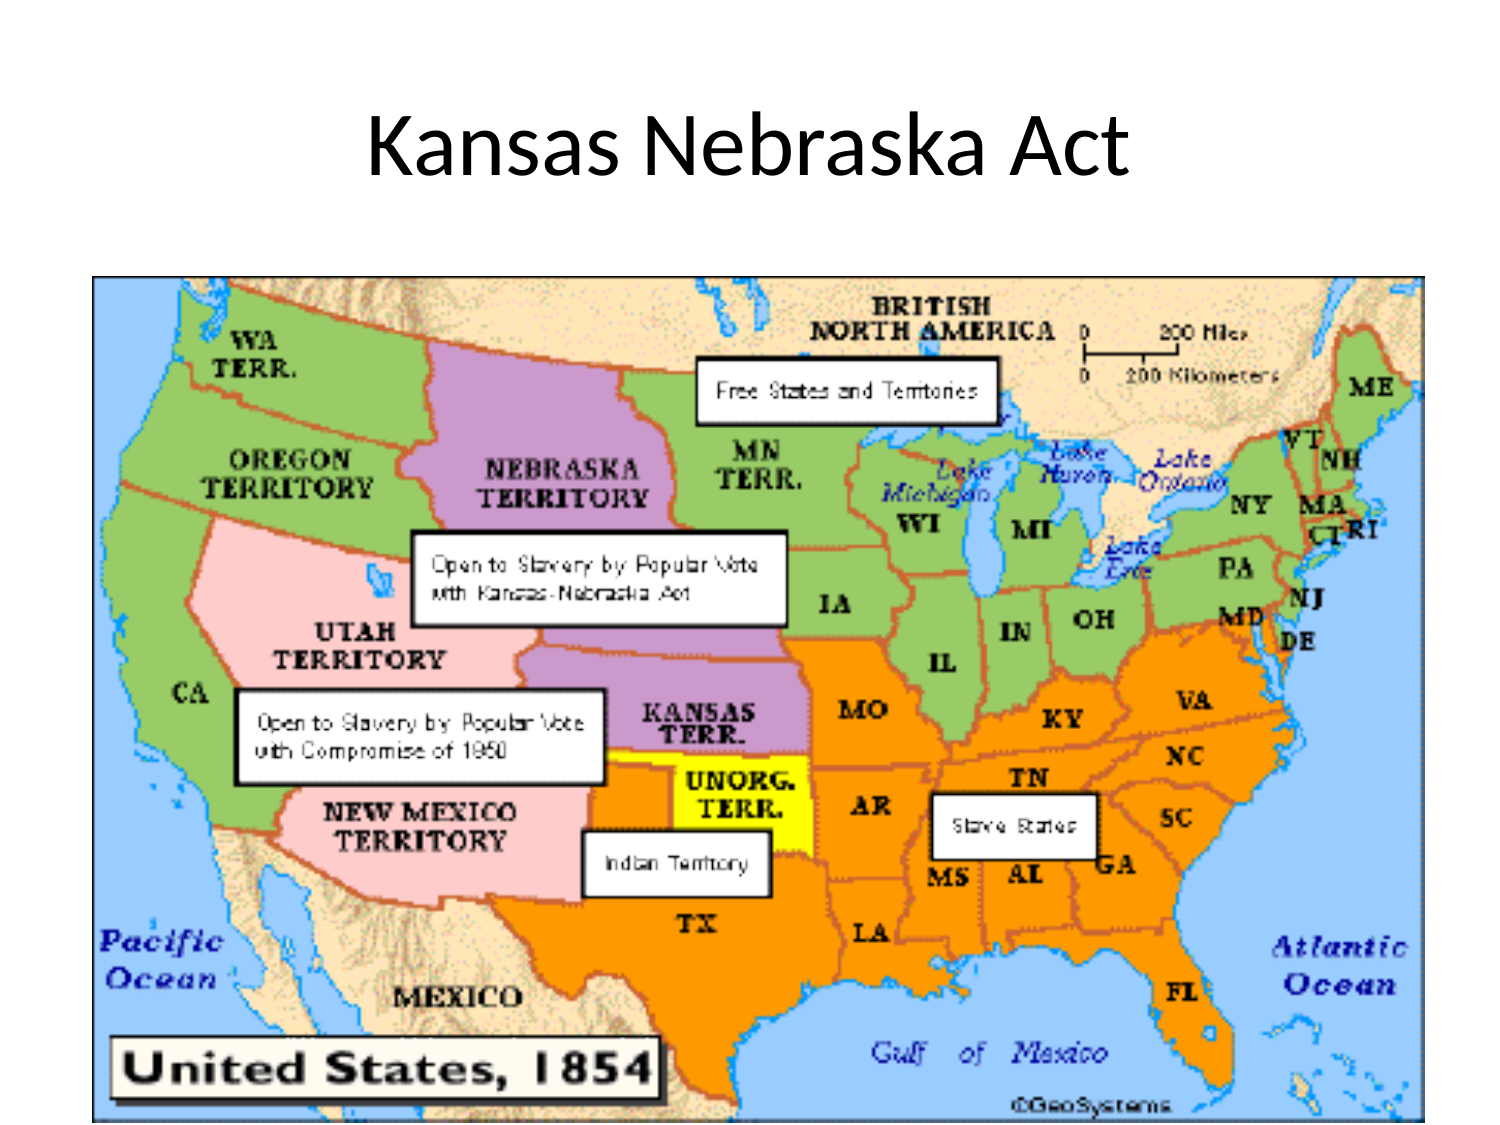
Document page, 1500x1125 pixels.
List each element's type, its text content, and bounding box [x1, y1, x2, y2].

picture [92, 276, 1426, 1123]
title Kansas Nebraska Act [75, 45, 1425, 233]
